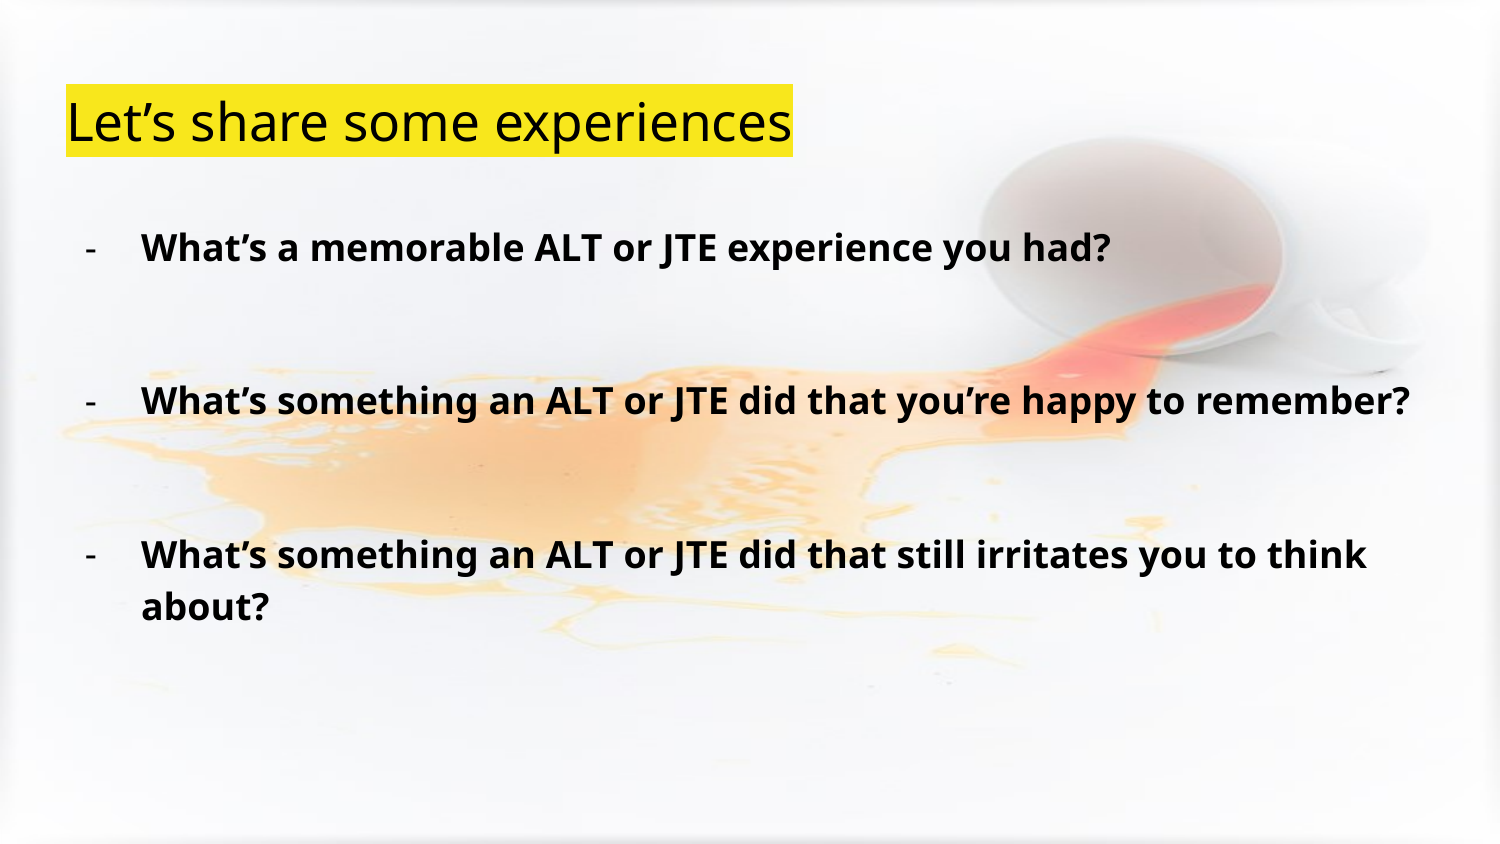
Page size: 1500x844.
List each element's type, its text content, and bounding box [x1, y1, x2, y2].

picture [0, 0, 1500, 844]
list What’s a memorable ALT or JTE experience you had? What’s something an ALT or JTE did that you’re happy to remember? What’s something an ALT or JTE did that still irritates you to think about? [51, 202, 1449, 750]
title Let’s share some experiences [51, 72, 1449, 167]
